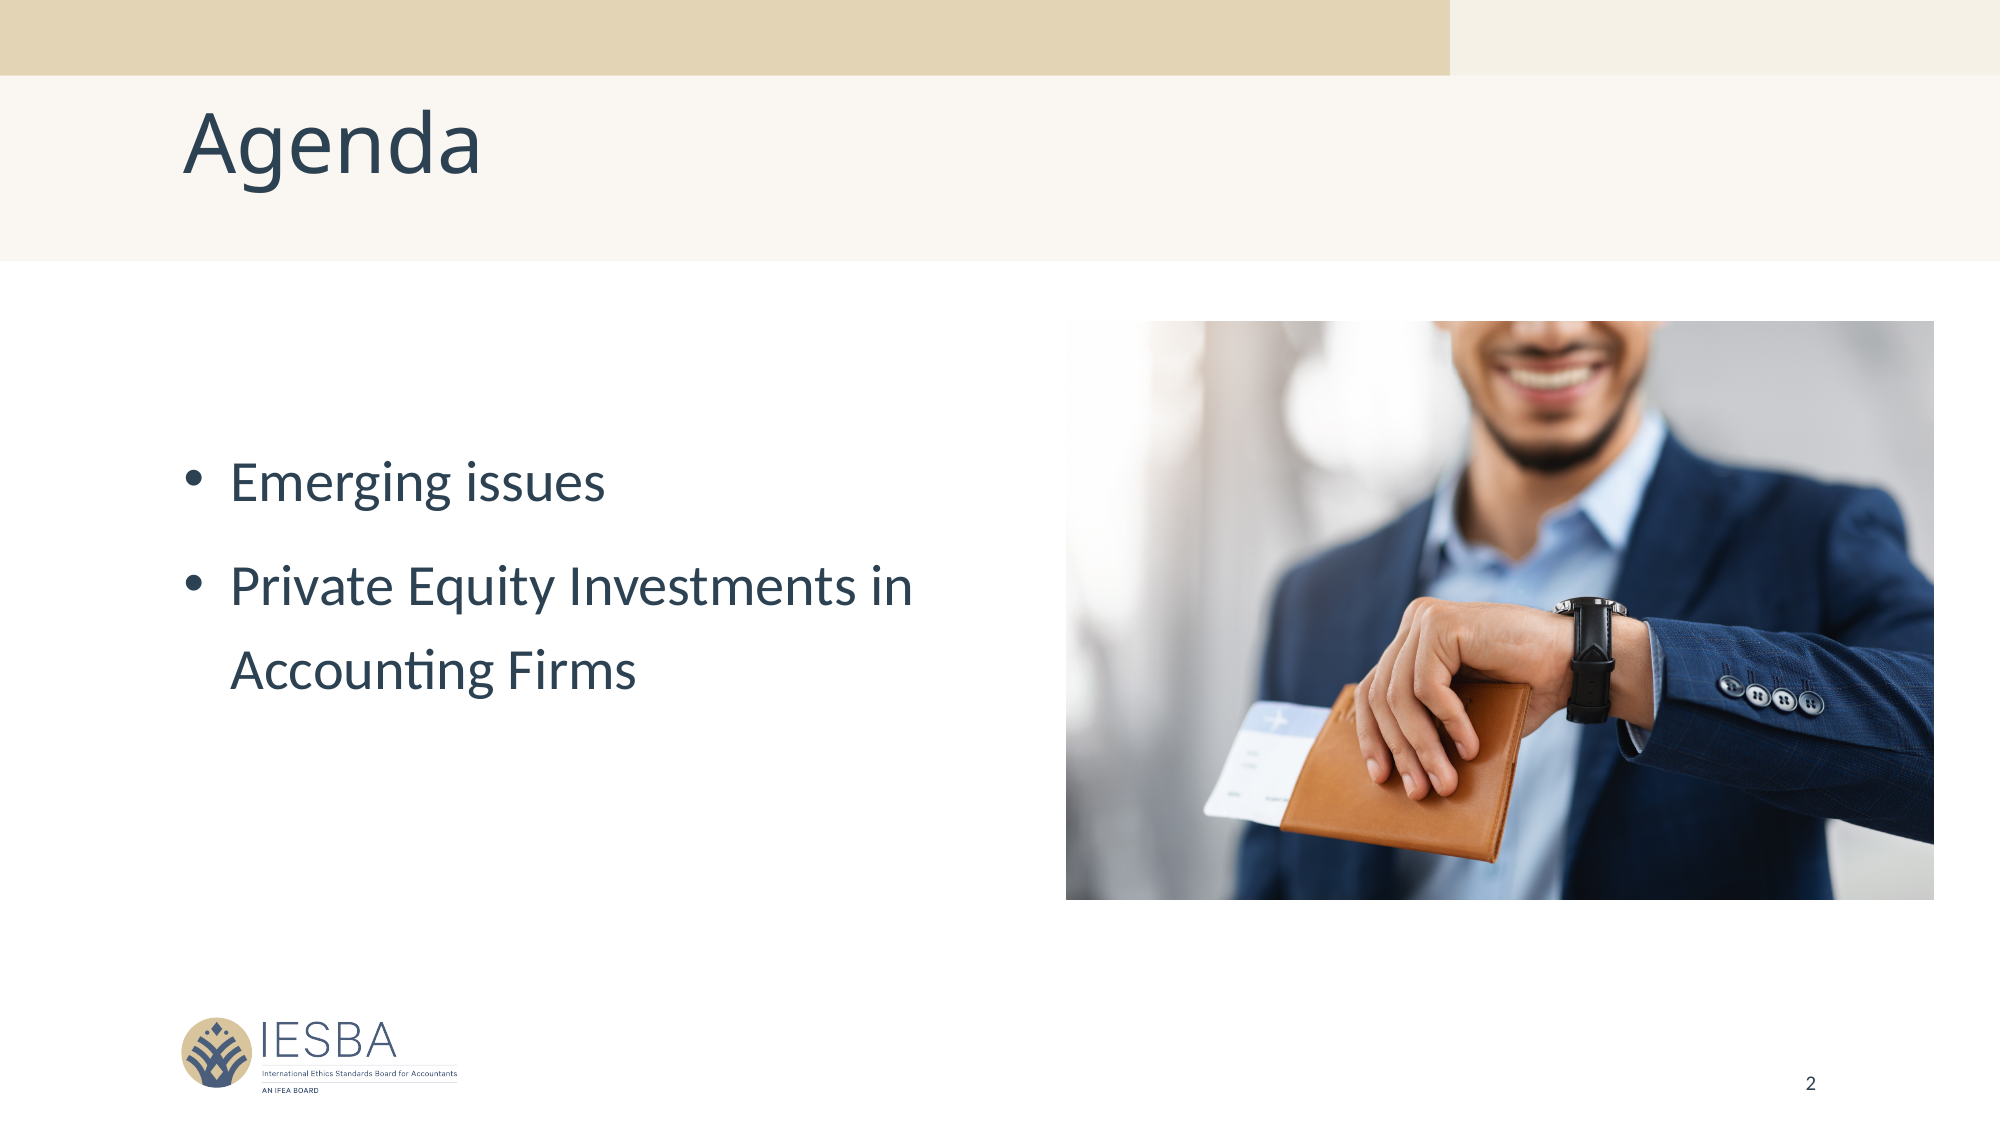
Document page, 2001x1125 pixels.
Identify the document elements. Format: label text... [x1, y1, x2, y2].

slide_number 2 [1760, 1039, 1832, 1125]
title Agenda [168, 93, 1832, 185]
picture [168, 1001, 475, 1111]
picture [1065, 321, 1934, 901]
list Emerging issues Private Equity Investments in Accounting Firms [168, 421, 1000, 750]
